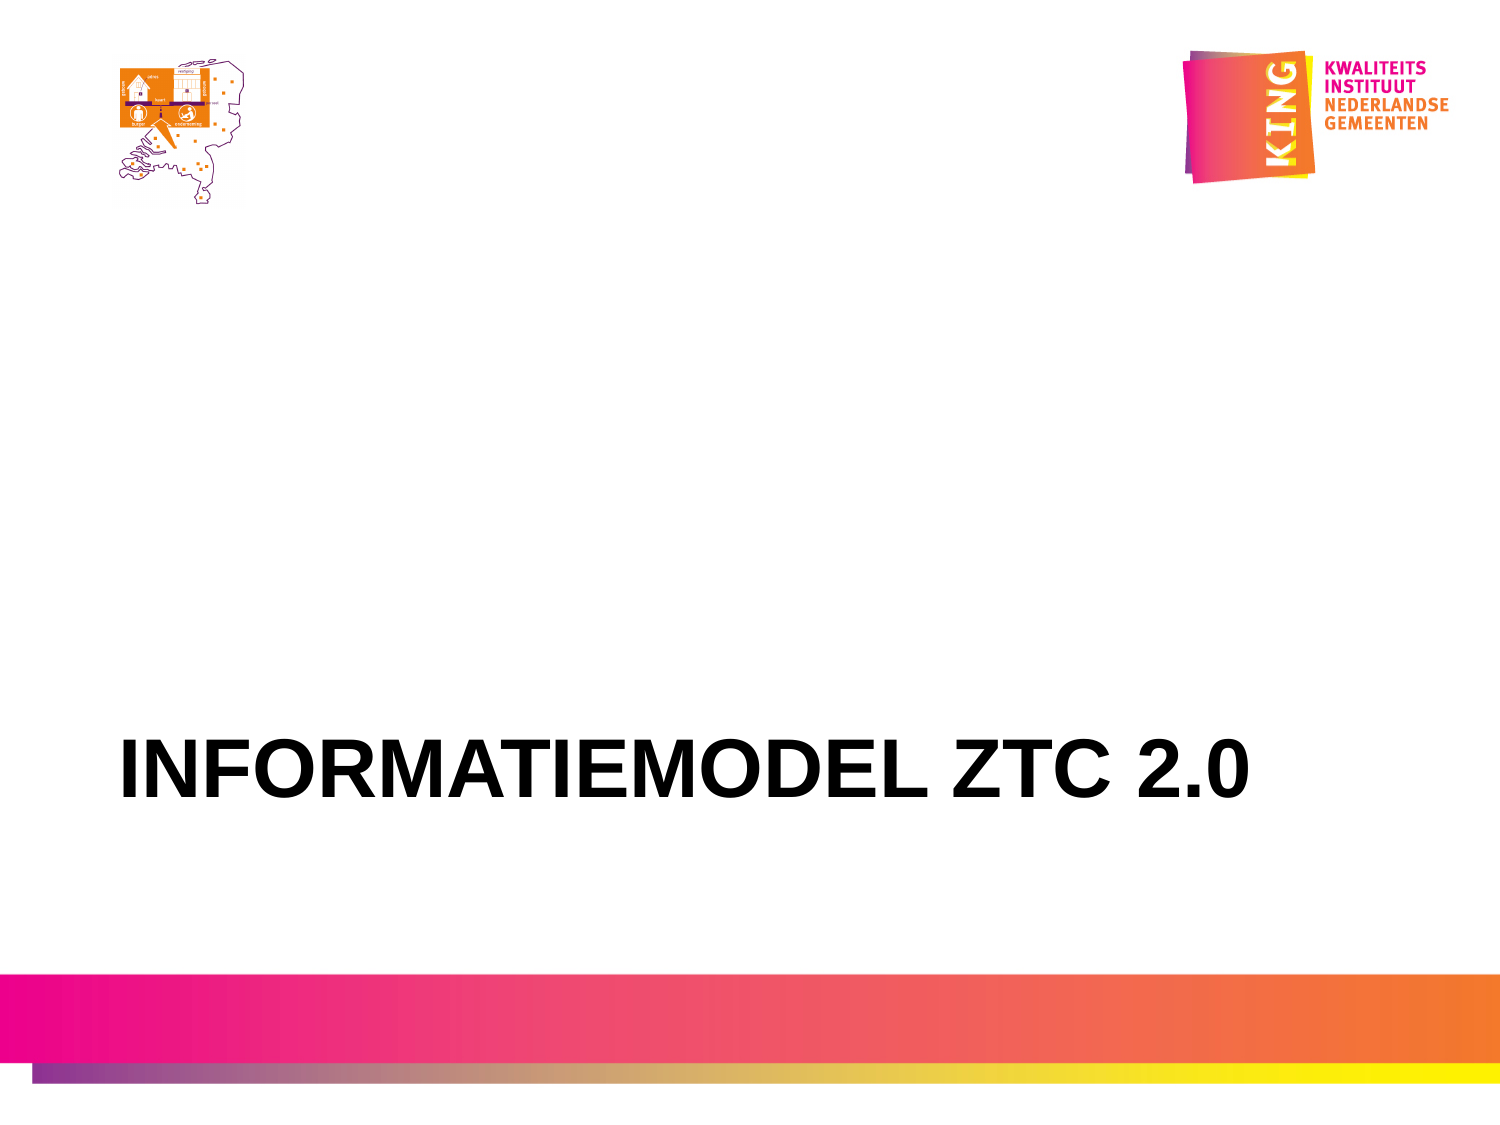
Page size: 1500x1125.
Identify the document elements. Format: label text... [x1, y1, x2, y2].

title Informatiemodel ZTC 2.0 [118, 722, 1394, 947]
picture [0, 0, 1500, 1125]
